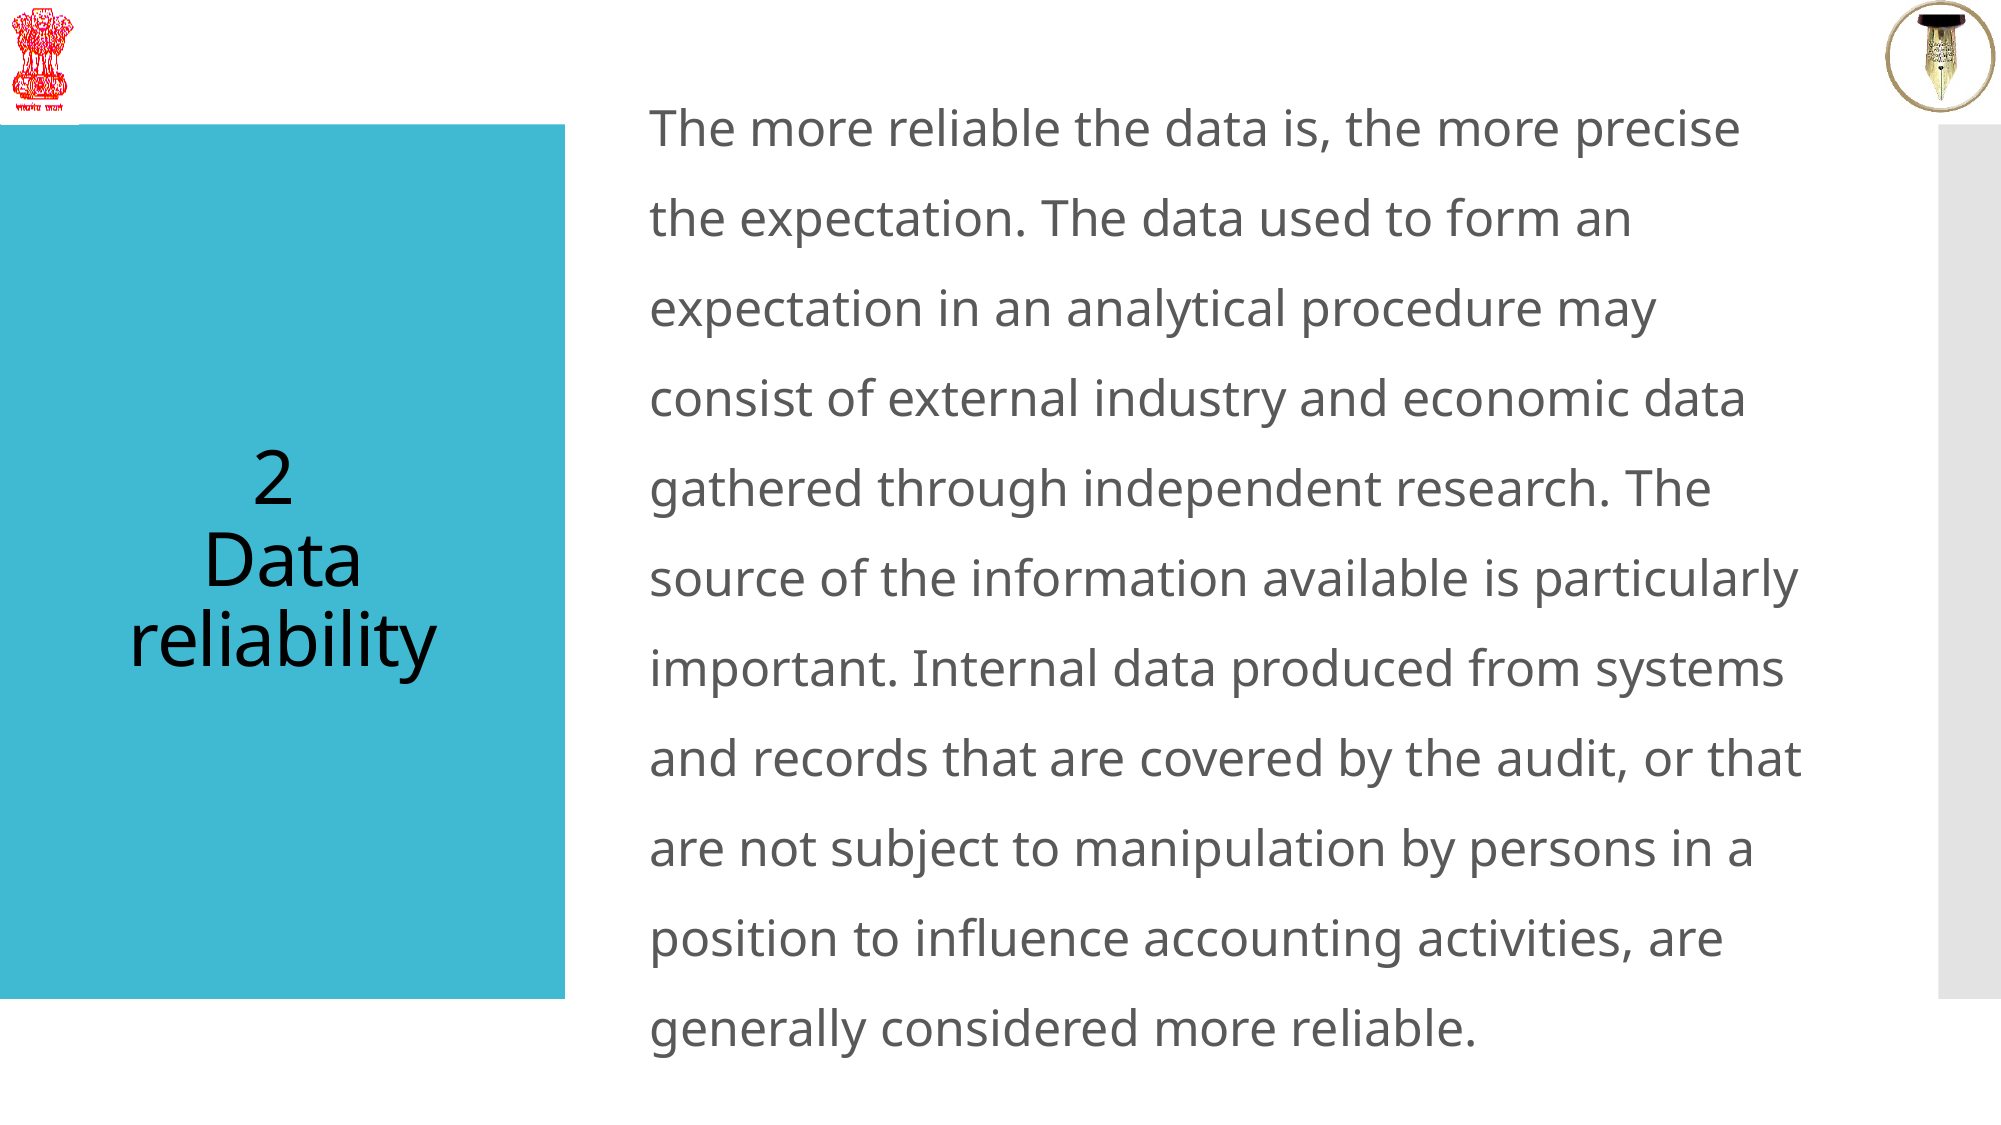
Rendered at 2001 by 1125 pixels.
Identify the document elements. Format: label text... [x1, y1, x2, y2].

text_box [0, 0, 79, 125]
list The more reliable the data is, the more precise the expectation. The data used to form an expectation in an analytical procedure may consist of external industry and economic data gathered through independent research. The source of the information available is particularly important. Internal data produced from systems and records that are covered by the audit, or that are not subject to manipulation by persons in a position to influence accounting activities, are generally considered more reliable. [634, 141, 1835, 982]
picture [1884, 0, 1996, 113]
title 2 Data reliability [41, 184, 525, 940]
